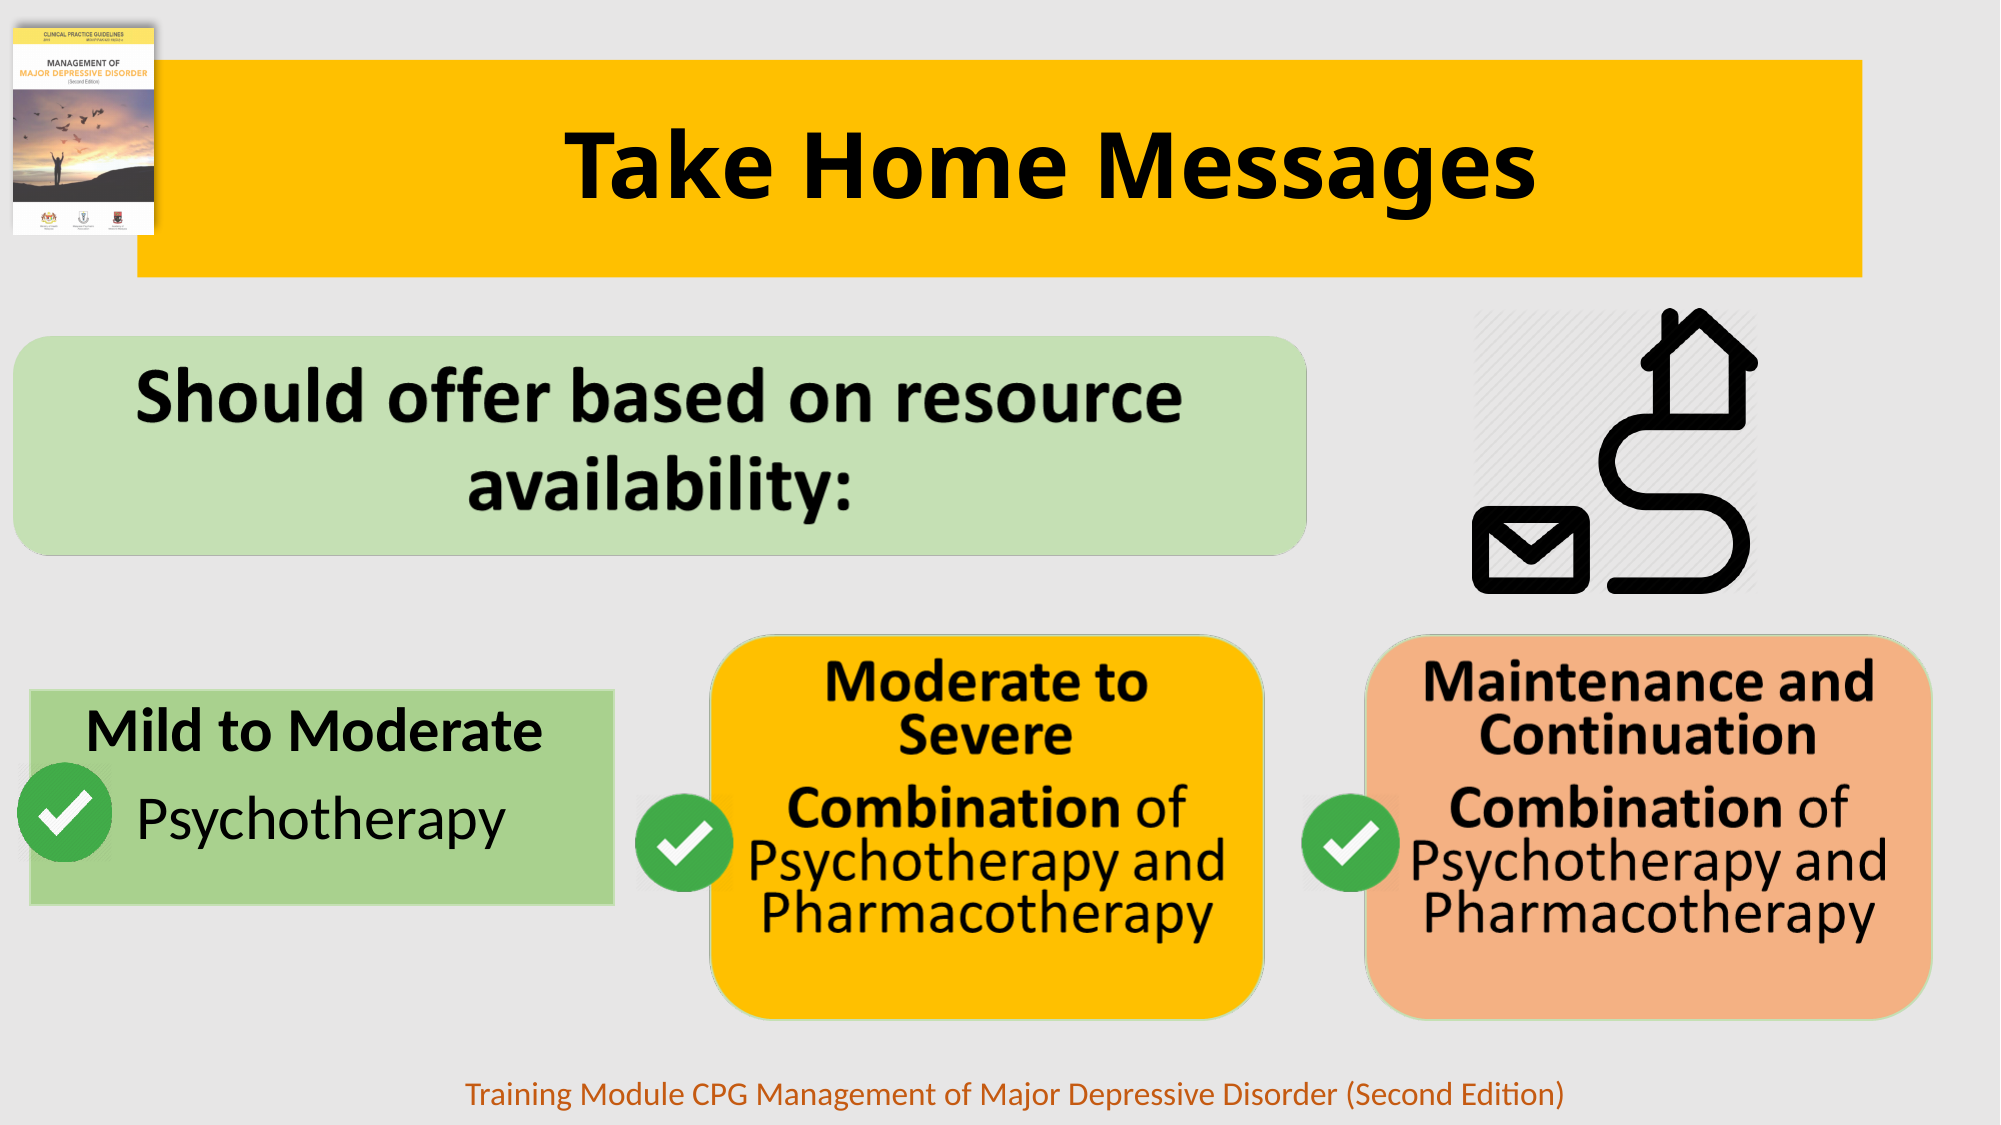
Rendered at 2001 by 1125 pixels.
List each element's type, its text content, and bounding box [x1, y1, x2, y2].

text_box Training Module CPG Management of Major Depressive Disorder (Second Edition) [450, 1065, 1832, 1120]
title Take Home Messages [137, 59, 1863, 278]
picture [13, 308, 1941, 1021]
picture [13, 28, 154, 235]
